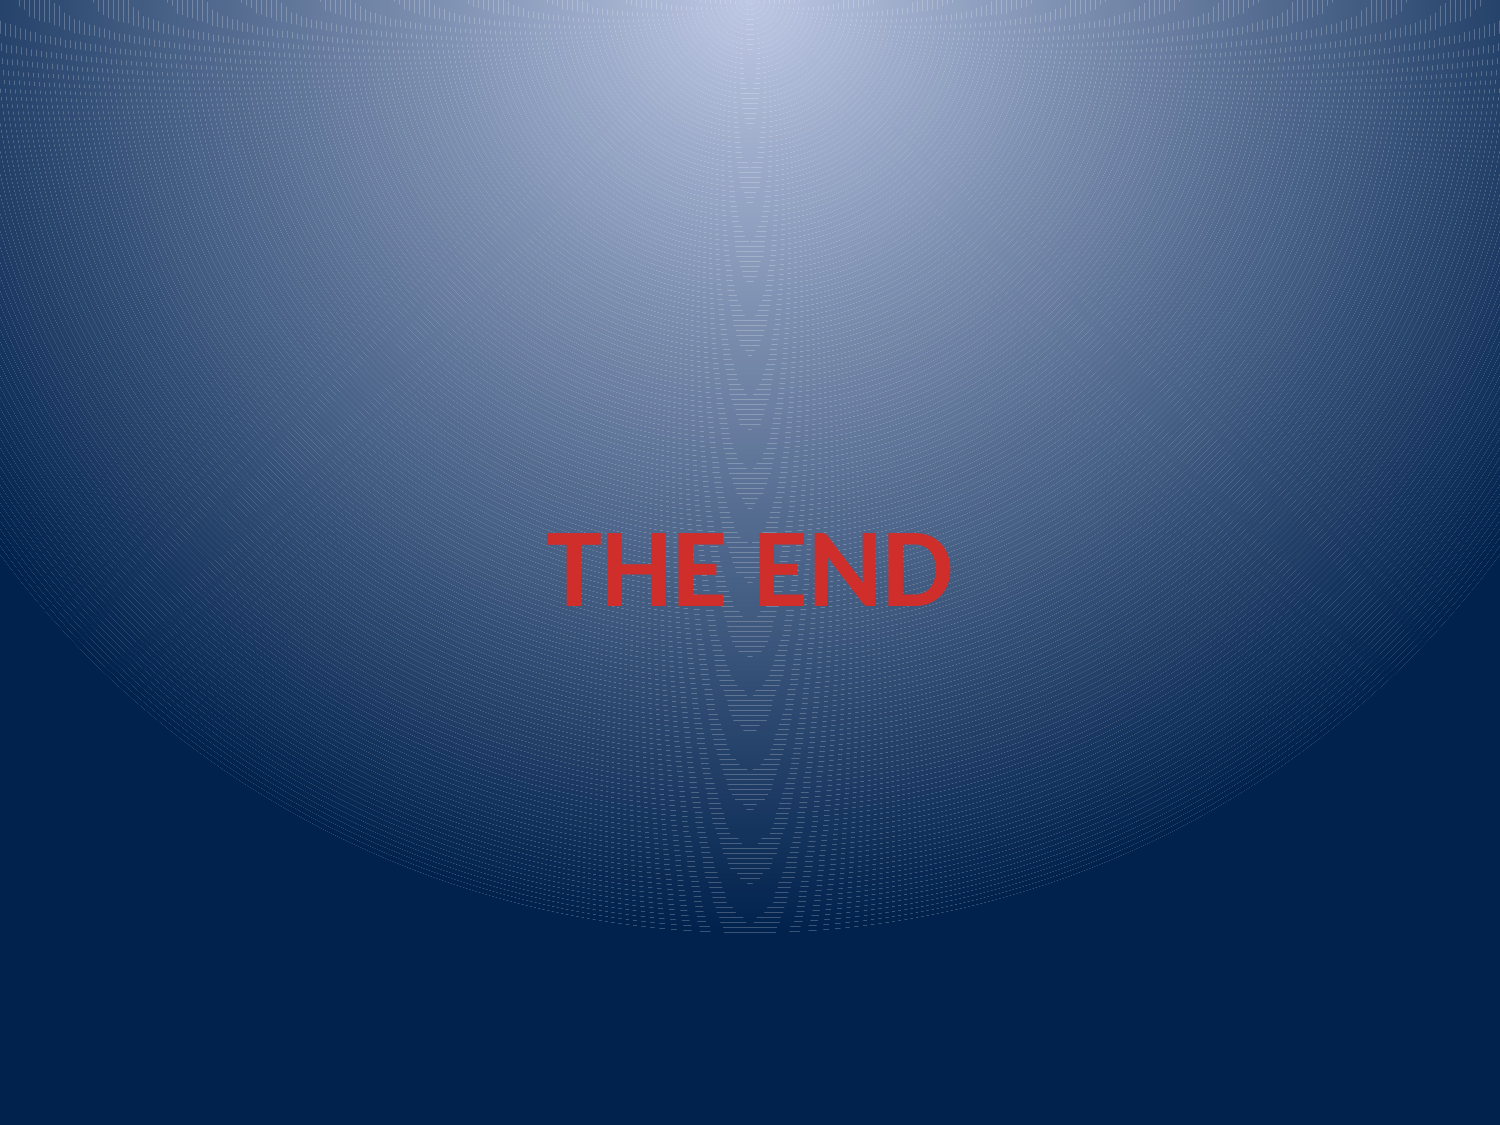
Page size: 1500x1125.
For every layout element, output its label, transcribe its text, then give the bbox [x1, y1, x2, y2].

text_box THE END [531, 486, 969, 637]
